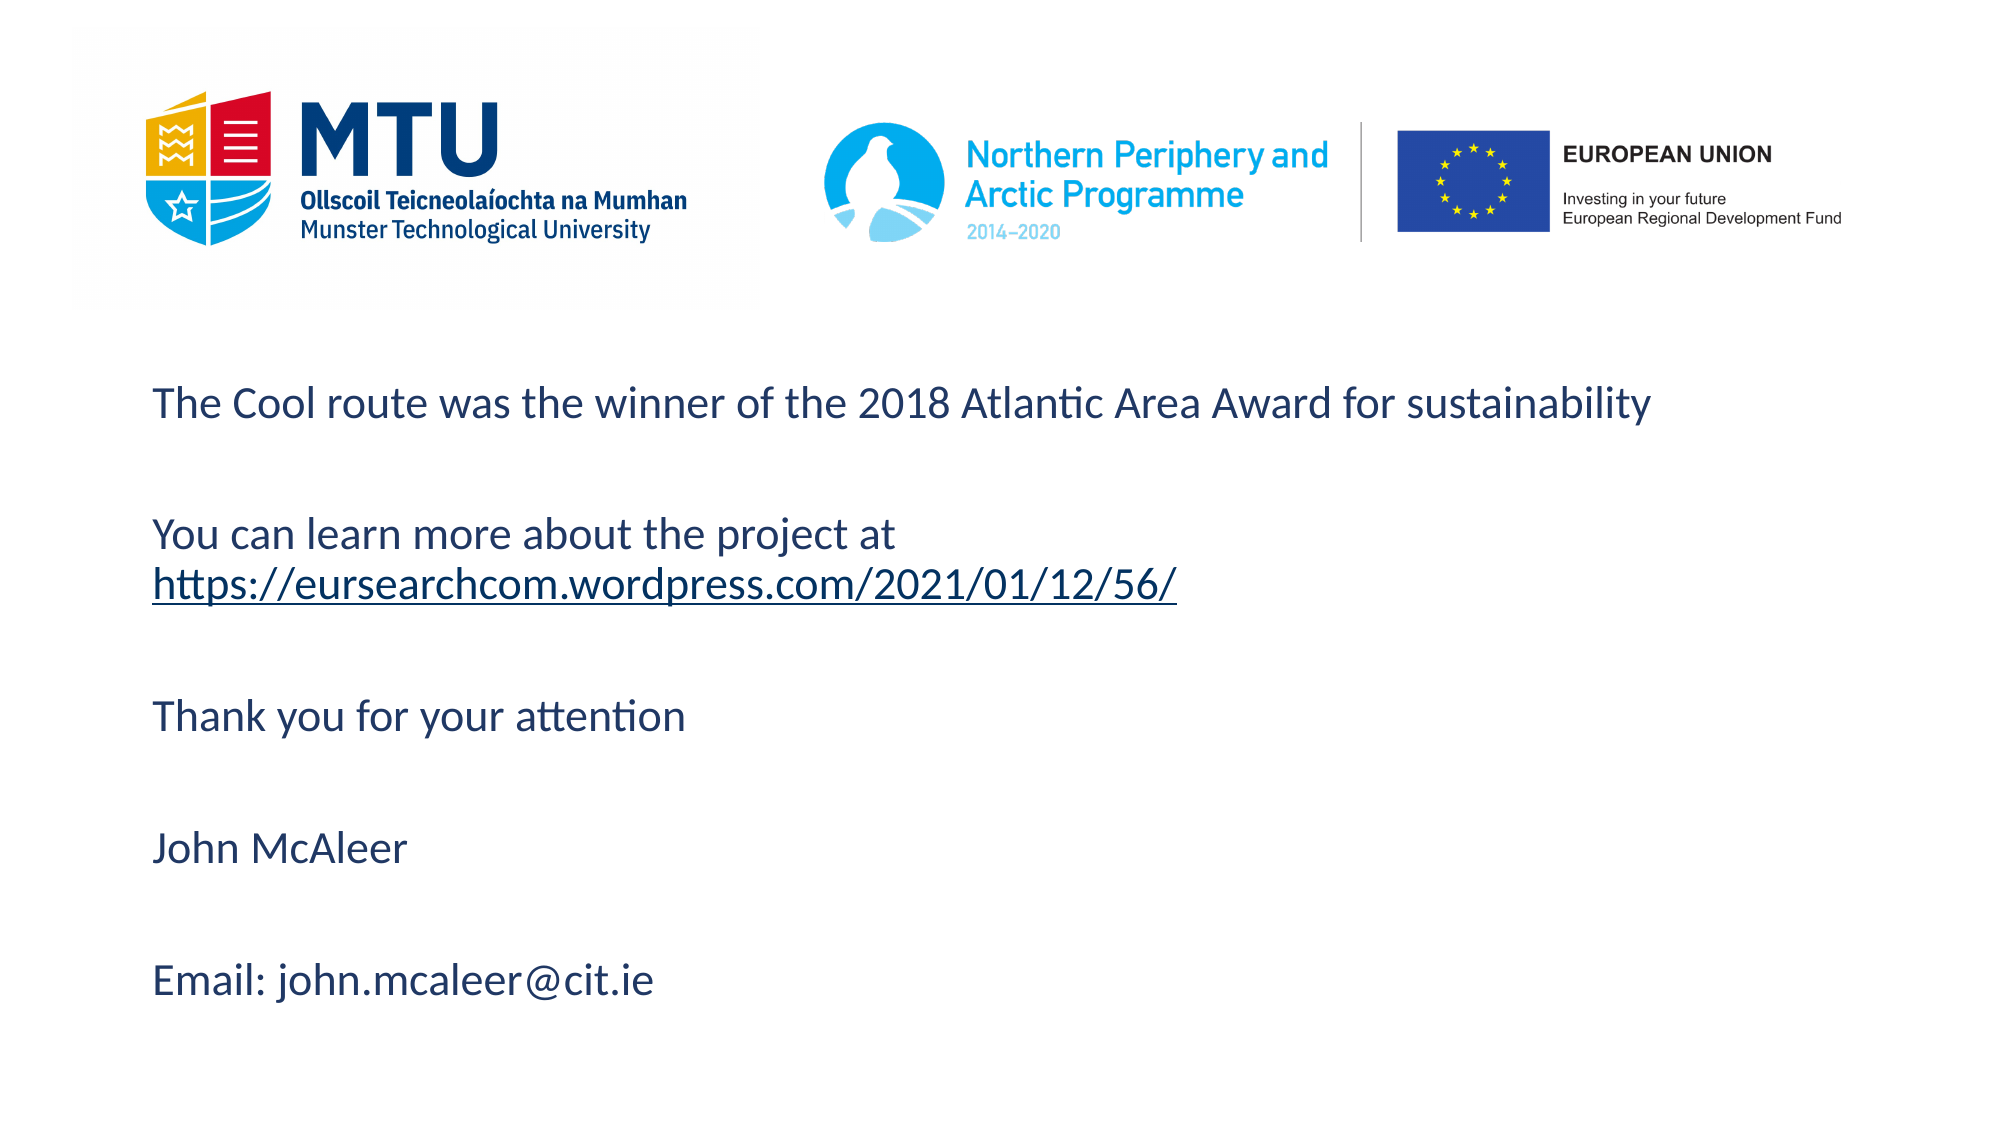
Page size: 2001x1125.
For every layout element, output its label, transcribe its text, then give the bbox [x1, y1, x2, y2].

picture [824, 122, 1841, 242]
list The Cool route was the winner of the 2018 Atlantic Area Award for sustainability You can learn more about the project at https://eursearchcom.wordpress.com/2021/01/12/56/ Thank you for your attention John McAleer Email: john.mcaleer@cit.ie [137, 299, 1863, 1014]
picture [72, 27, 760, 310]
picture [824, 122, 878, 174]
